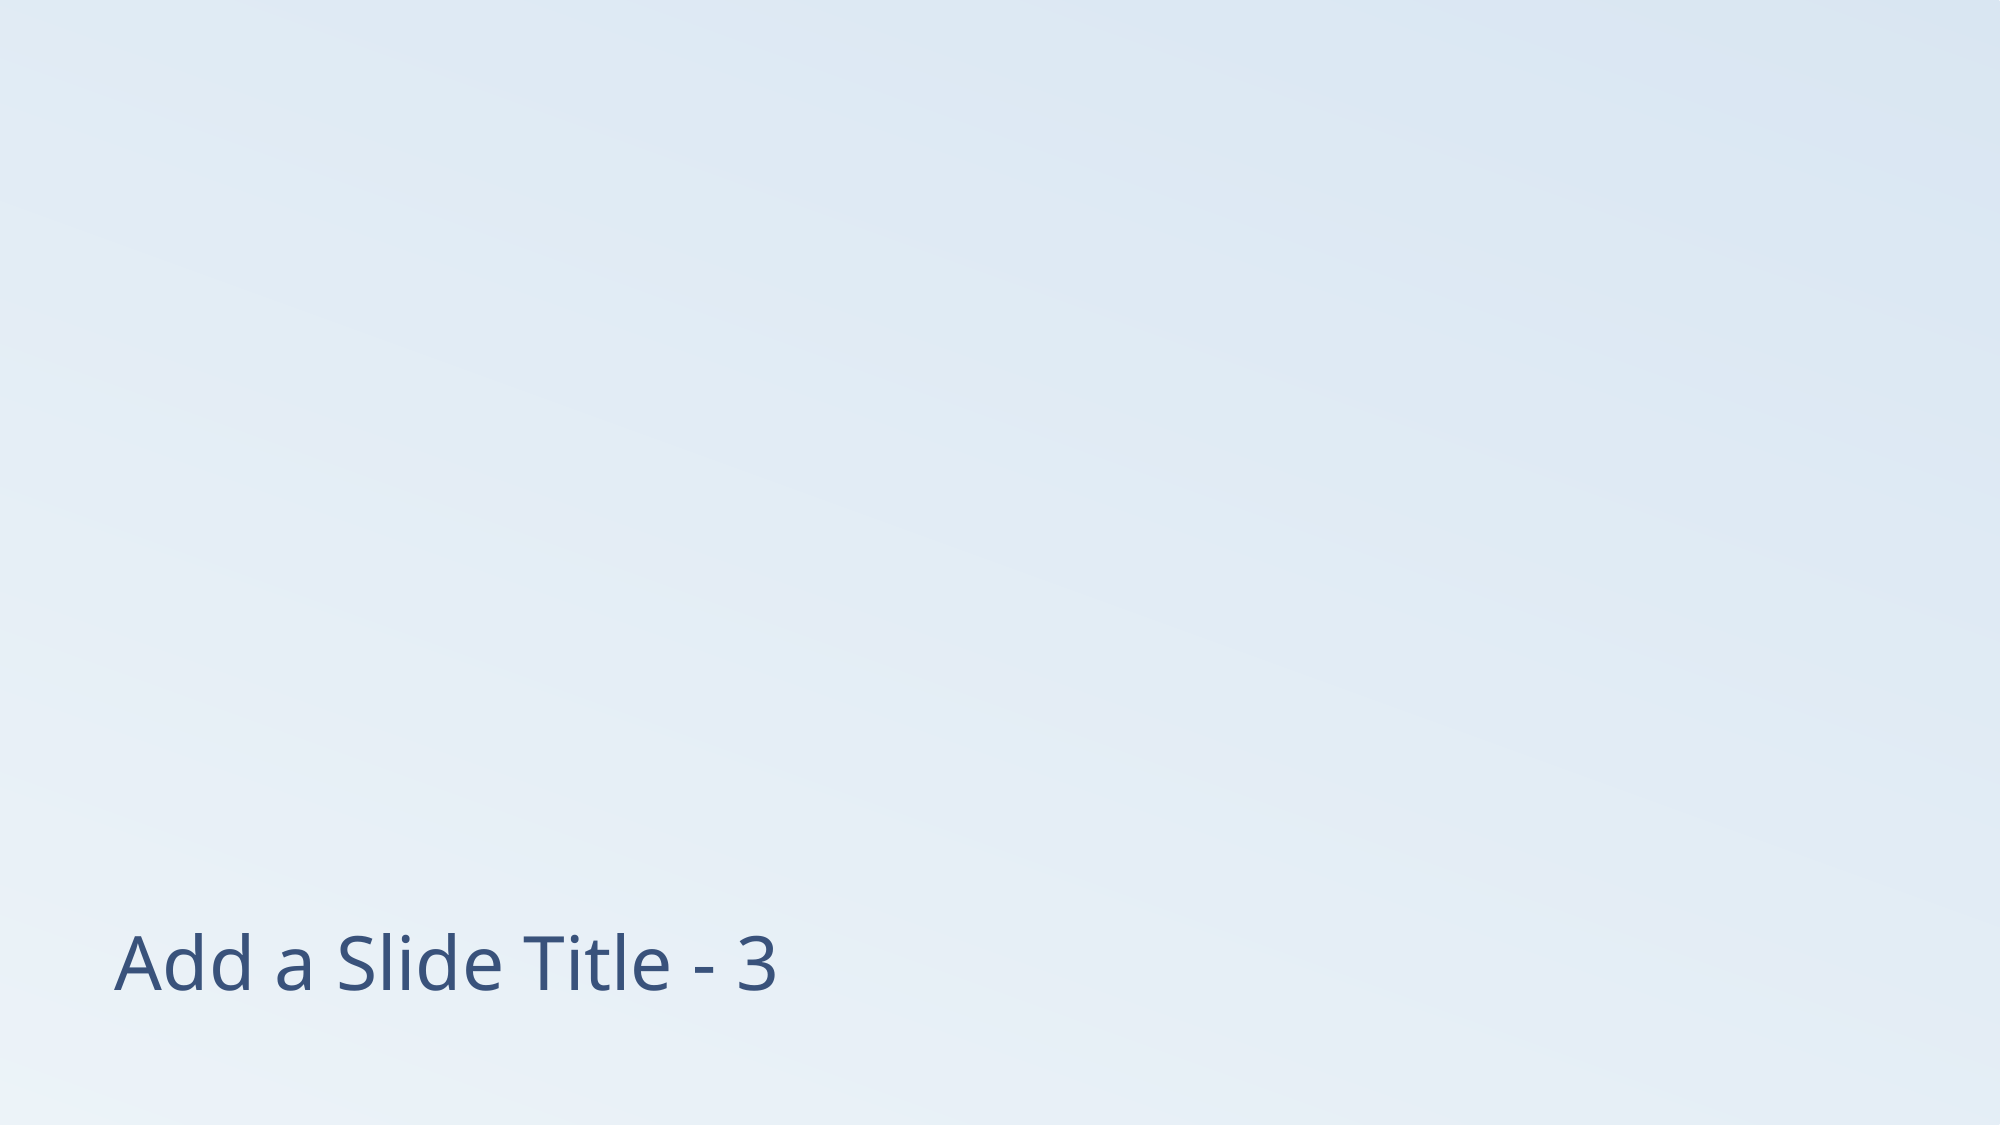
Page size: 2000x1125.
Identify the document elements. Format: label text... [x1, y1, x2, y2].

title Add a Slide Title - 3 [99, 837, 1900, 1013]
